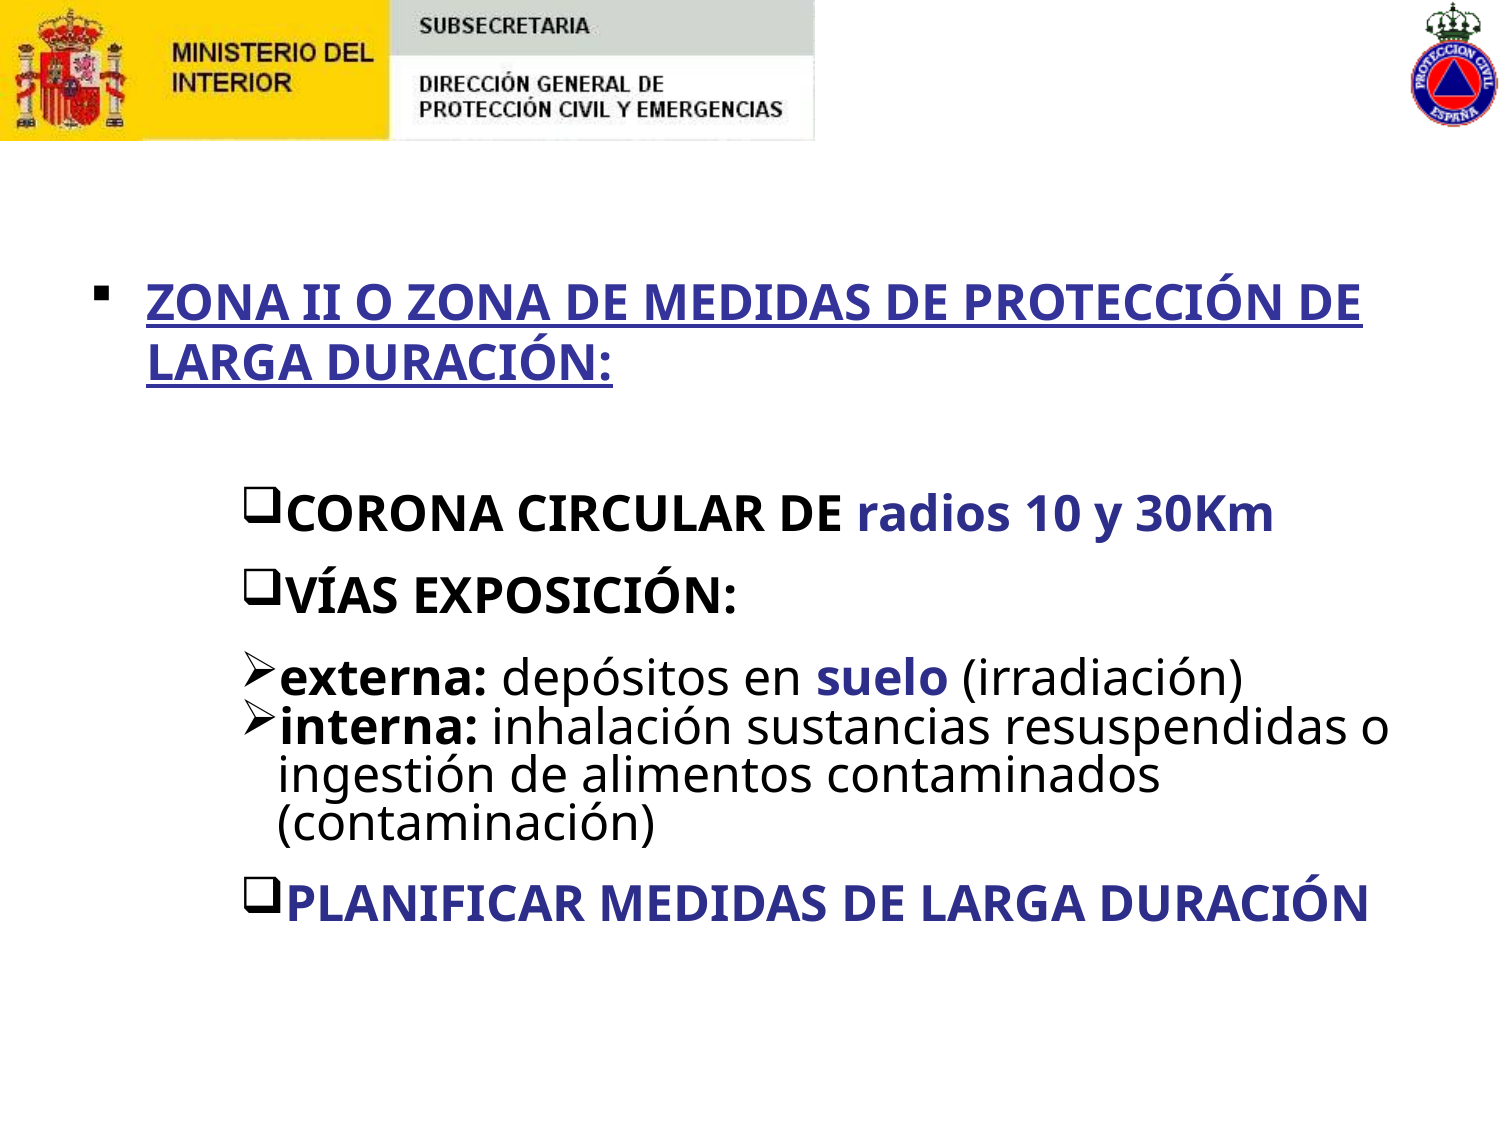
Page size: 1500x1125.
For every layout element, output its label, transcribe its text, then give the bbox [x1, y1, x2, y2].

picture [0, 0, 815, 141]
list ZONA II O ZONA DE MEDIDAS DE PROTECCIÓN DE LARGA DURACIÓN: CORONA CIRCULAR DE radios 10 y 30Km VÍAS EXPOSICIÓN: externa: depósitos en suelo (irradiación) interna: inhalación sustancias resuspendidas o ingestión de alimentos contaminados (contaminación) PLANIFICAR MEDIDAS DE LARGA DURACIÓN [74, 262, 1426, 1006]
picture [1408, 0, 1500, 132]
